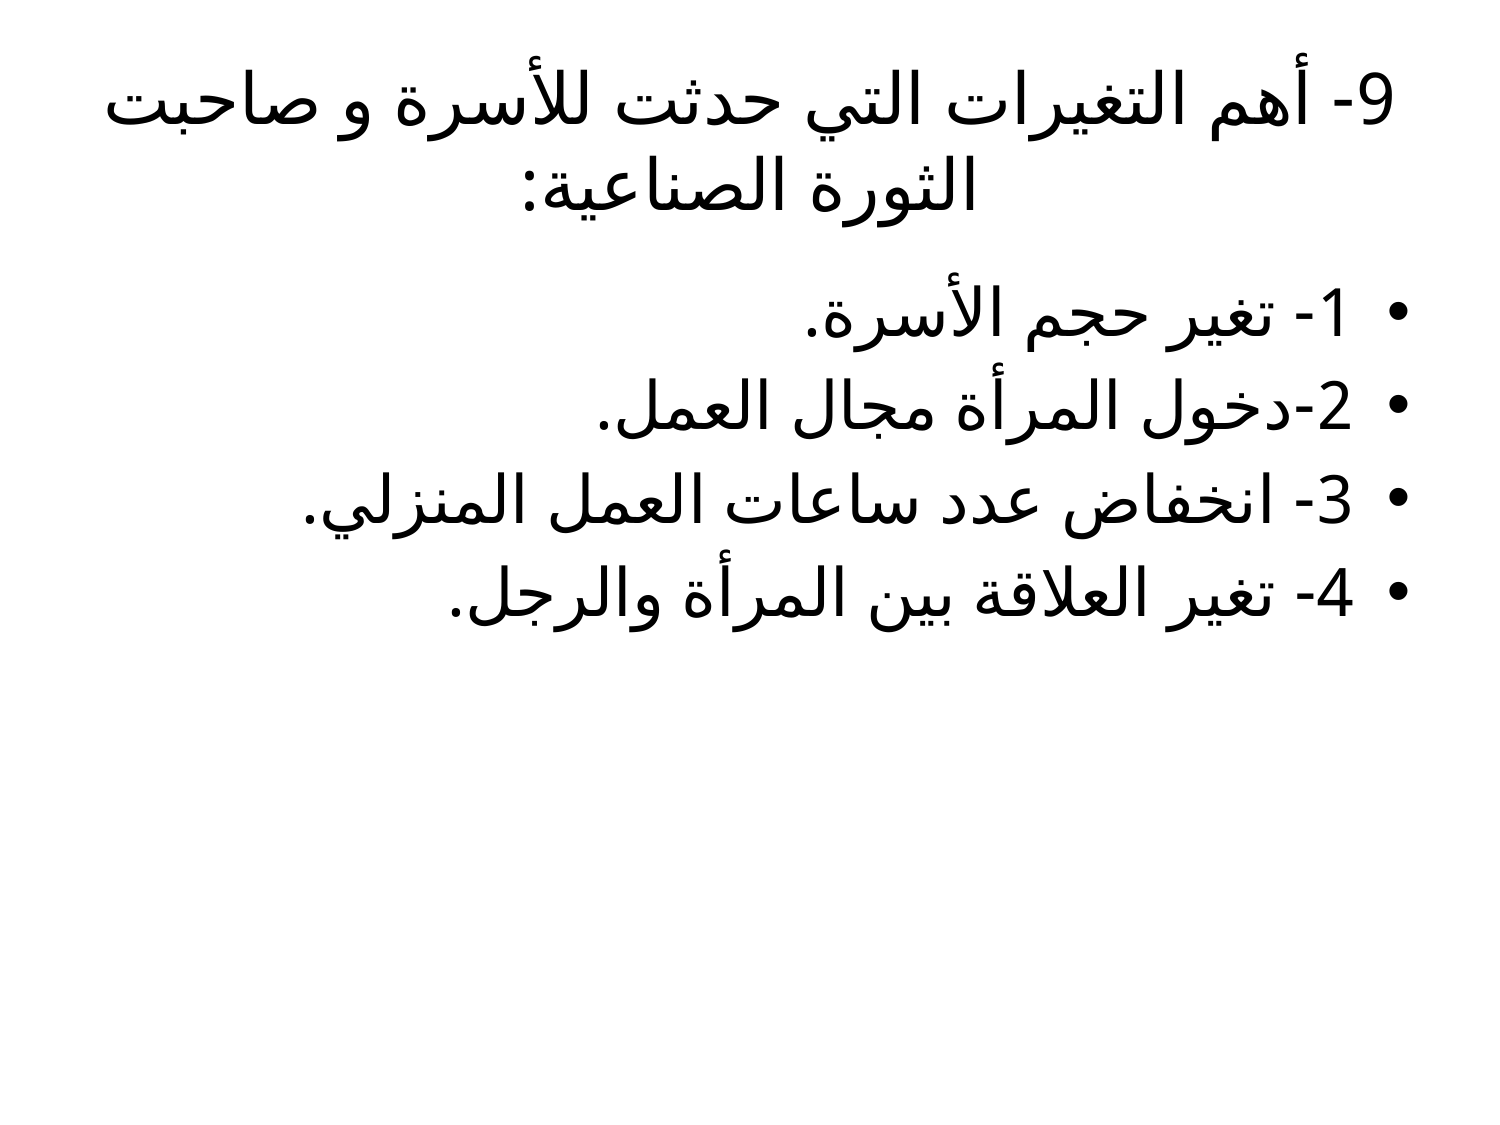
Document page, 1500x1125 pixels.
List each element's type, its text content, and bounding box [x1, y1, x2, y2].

list 1- تغير حجم الأسرة. 2-دخول المرأة مجال العمل. 3- انخفاض عدد ساعات العمل المنزلي. 4- تغير العلاقة بين المرأة والرجل. [75, 262, 1425, 1005]
title 9- أهم التغيرات التي حدثت للأسرة و صاحبت الثورة الصناعية: [75, 45, 1425, 233]
